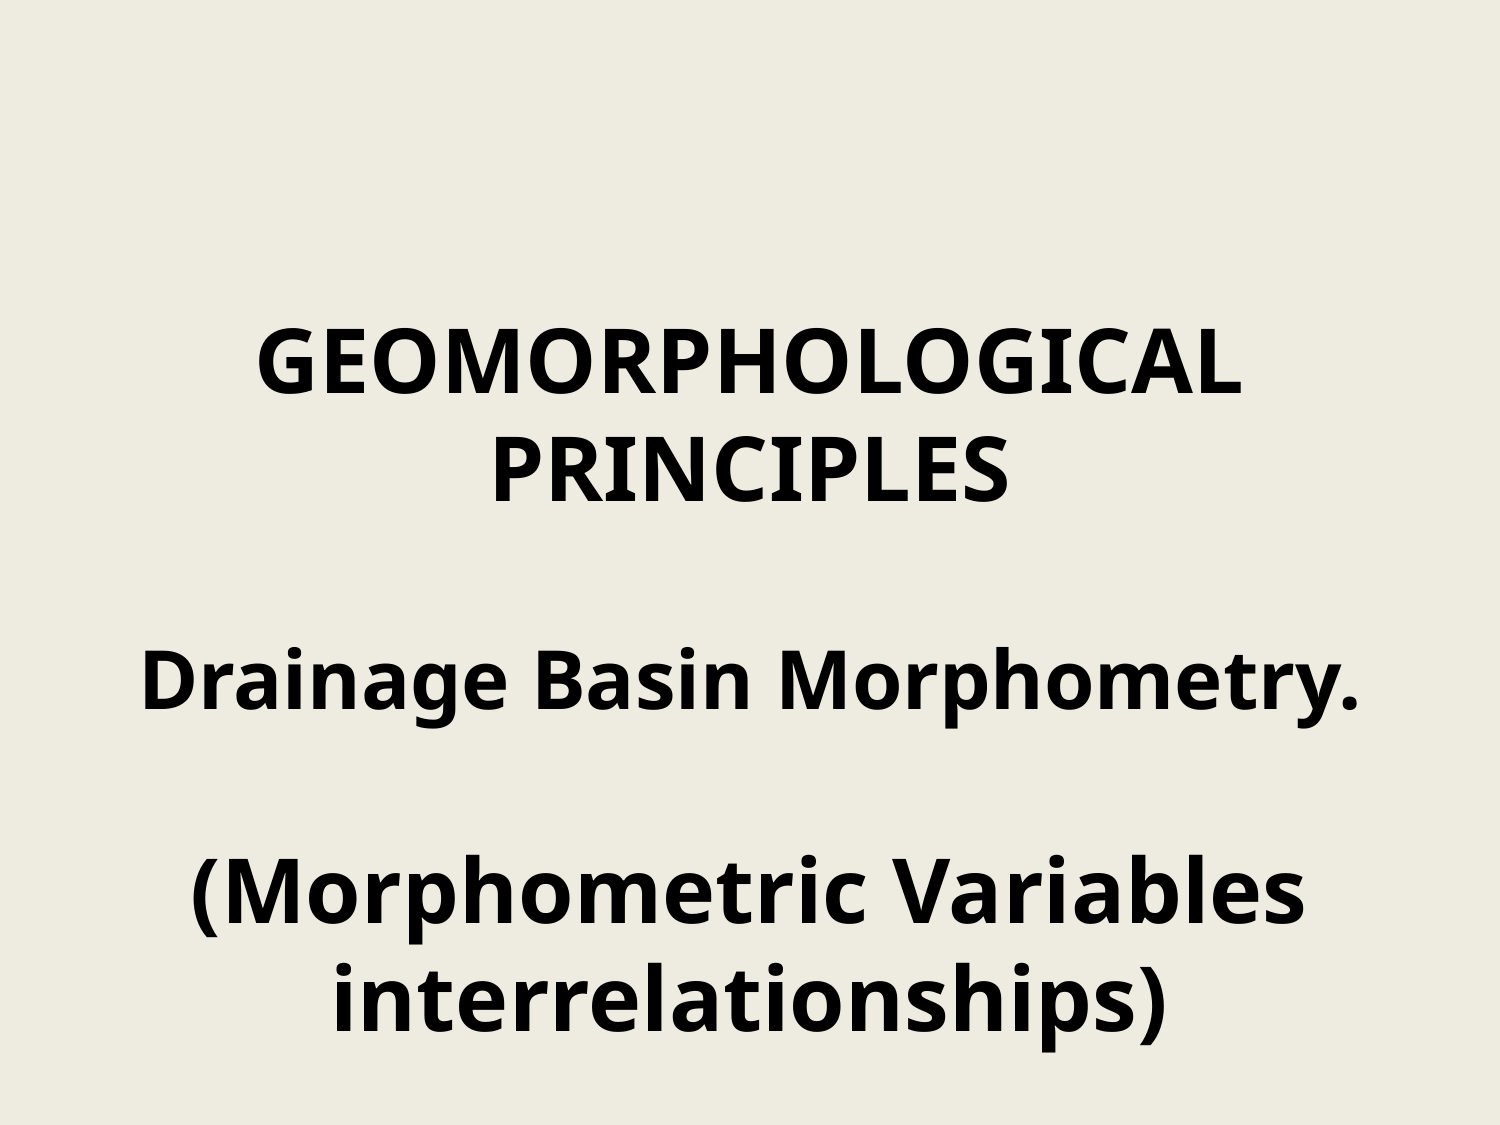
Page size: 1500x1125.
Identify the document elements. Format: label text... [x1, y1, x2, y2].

title GEOMORPHOLOGICAL PRINCIPLES Drainage Basin Morphometry. (Morphometric Variables interrelationships) [112, 37, 1388, 1100]
